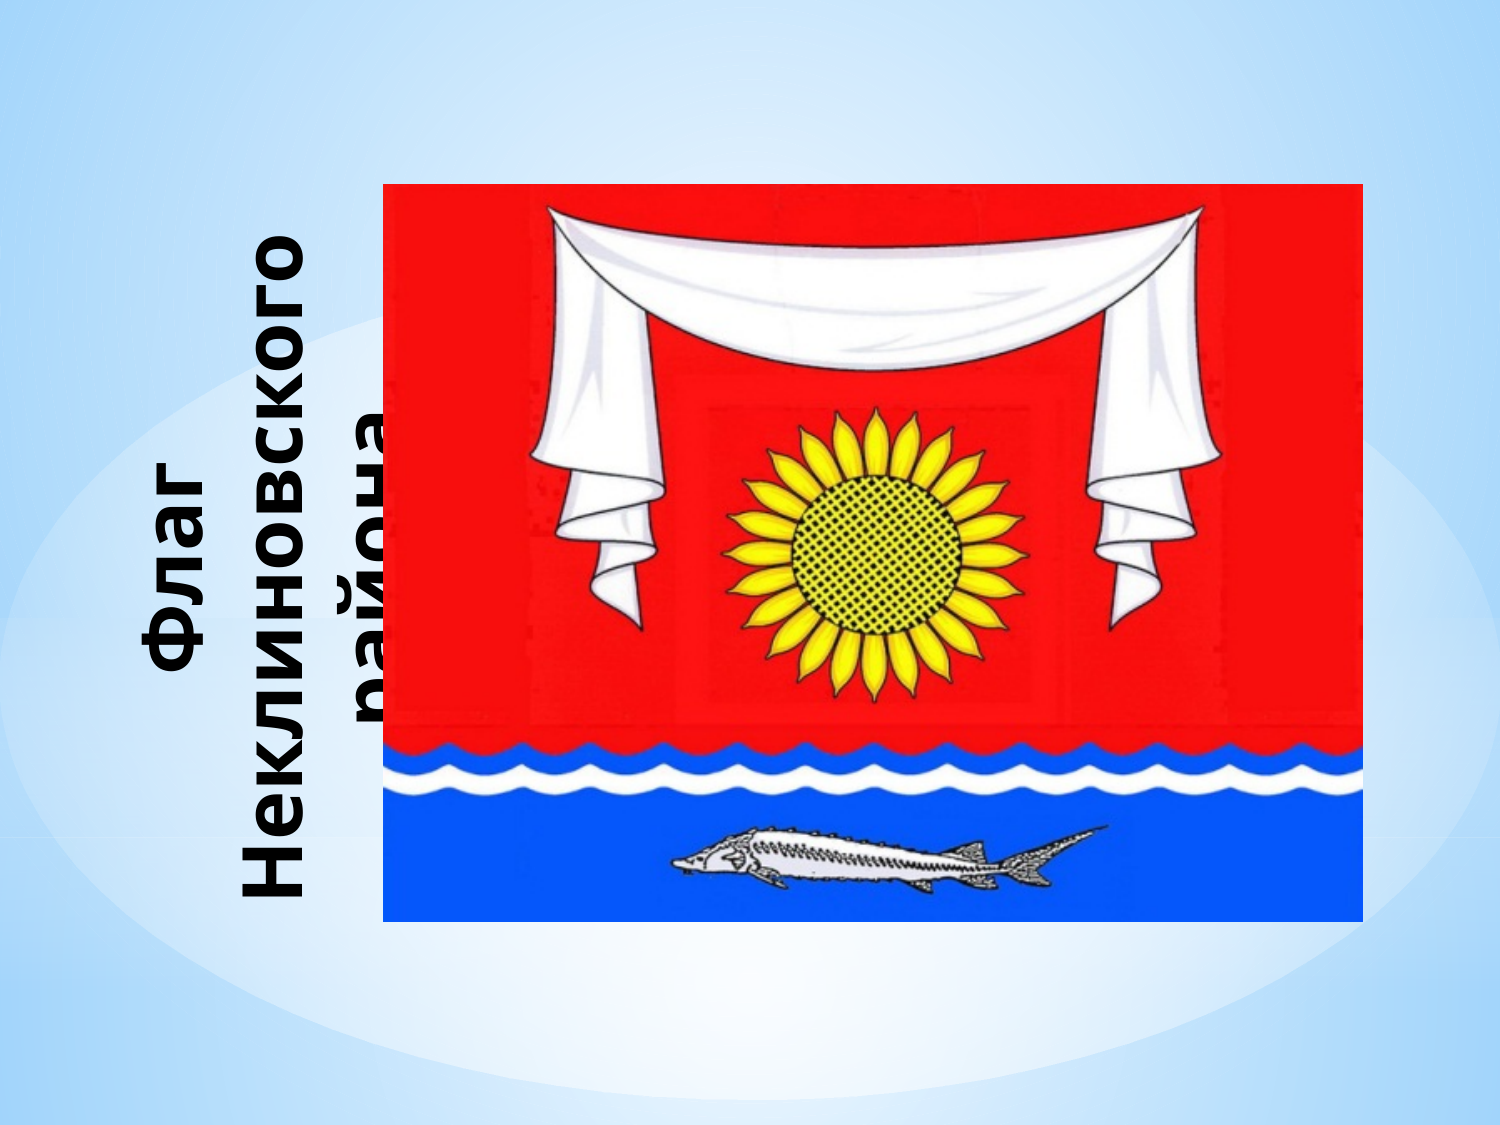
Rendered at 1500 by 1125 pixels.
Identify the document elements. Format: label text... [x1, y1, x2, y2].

text_box Флаг Неклиновского района [112, 113, 345, 1024]
picture [382, 184, 1363, 922]
